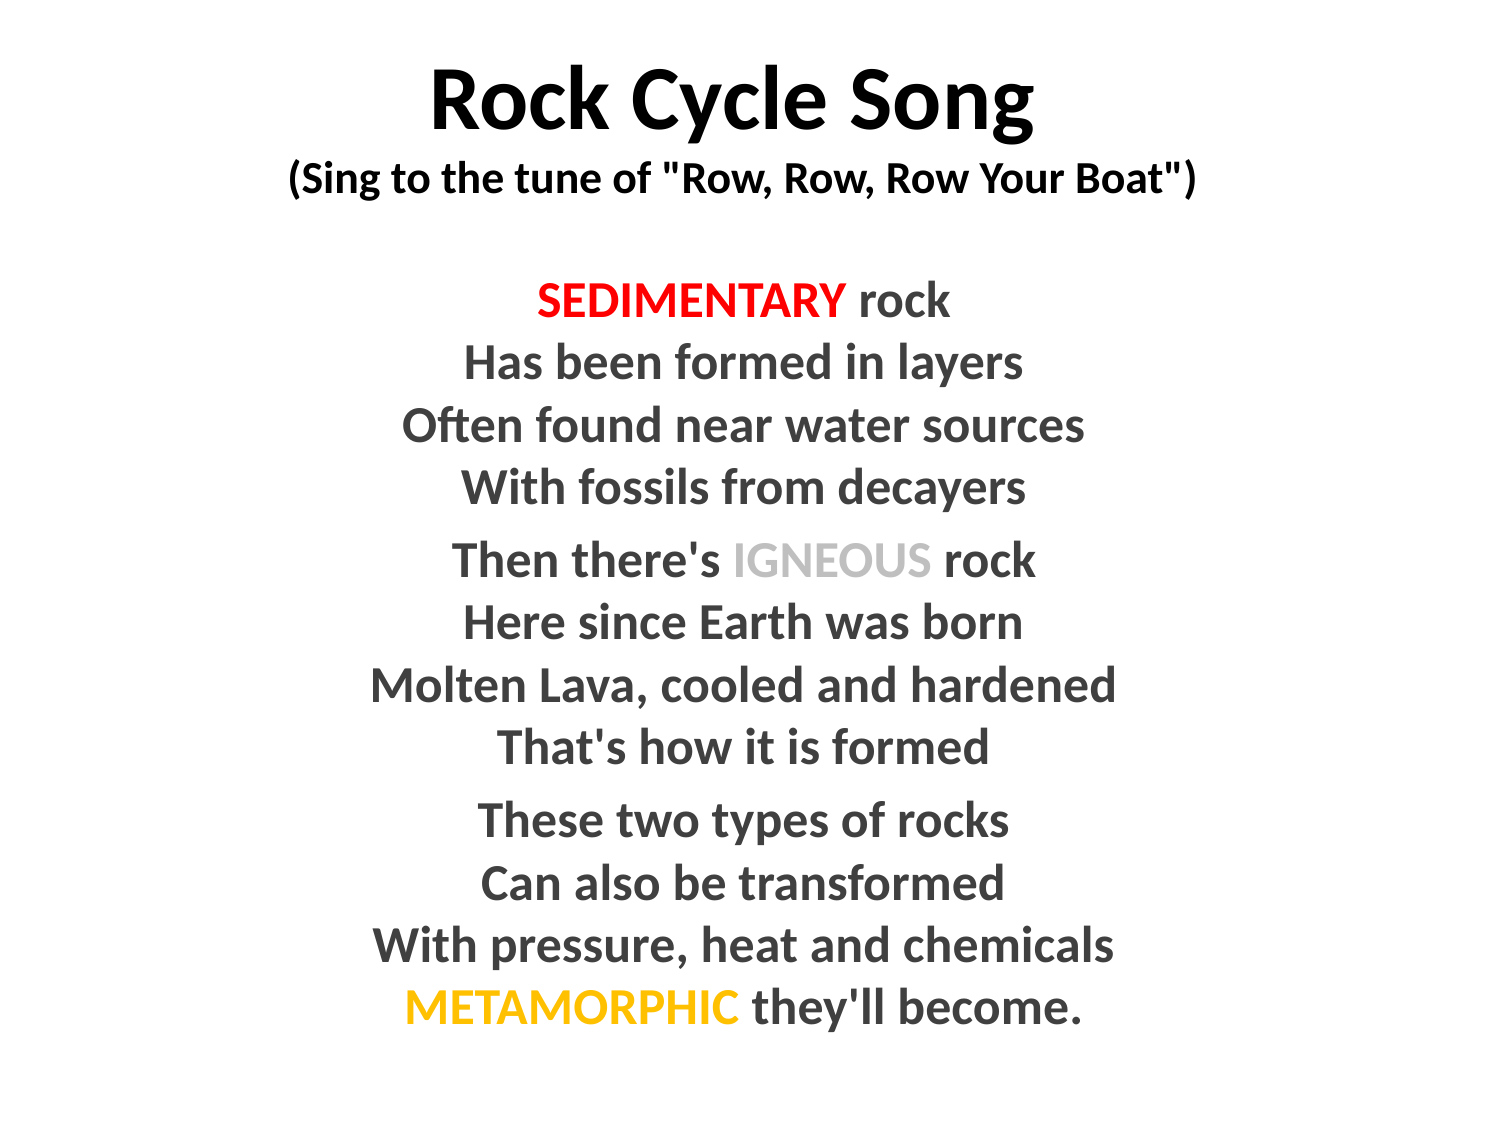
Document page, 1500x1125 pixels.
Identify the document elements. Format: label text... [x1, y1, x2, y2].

subtitle SEDIMENTARY rock Has been formed in layers Often found near water sources With fossils from decayers Then there's IGNEOUS rock Here since Earth was born Molten Lava, cooled and hardened That's how it is formed These two types of rocks Can also be transformed With pressure, heat and chemicals METAMORPHIC they'll become. [225, 257, 1275, 1043]
title Rock Cycle Song (Sing to the tune of "Row, Row, Row Your Boat") [105, 0, 1381, 242]
